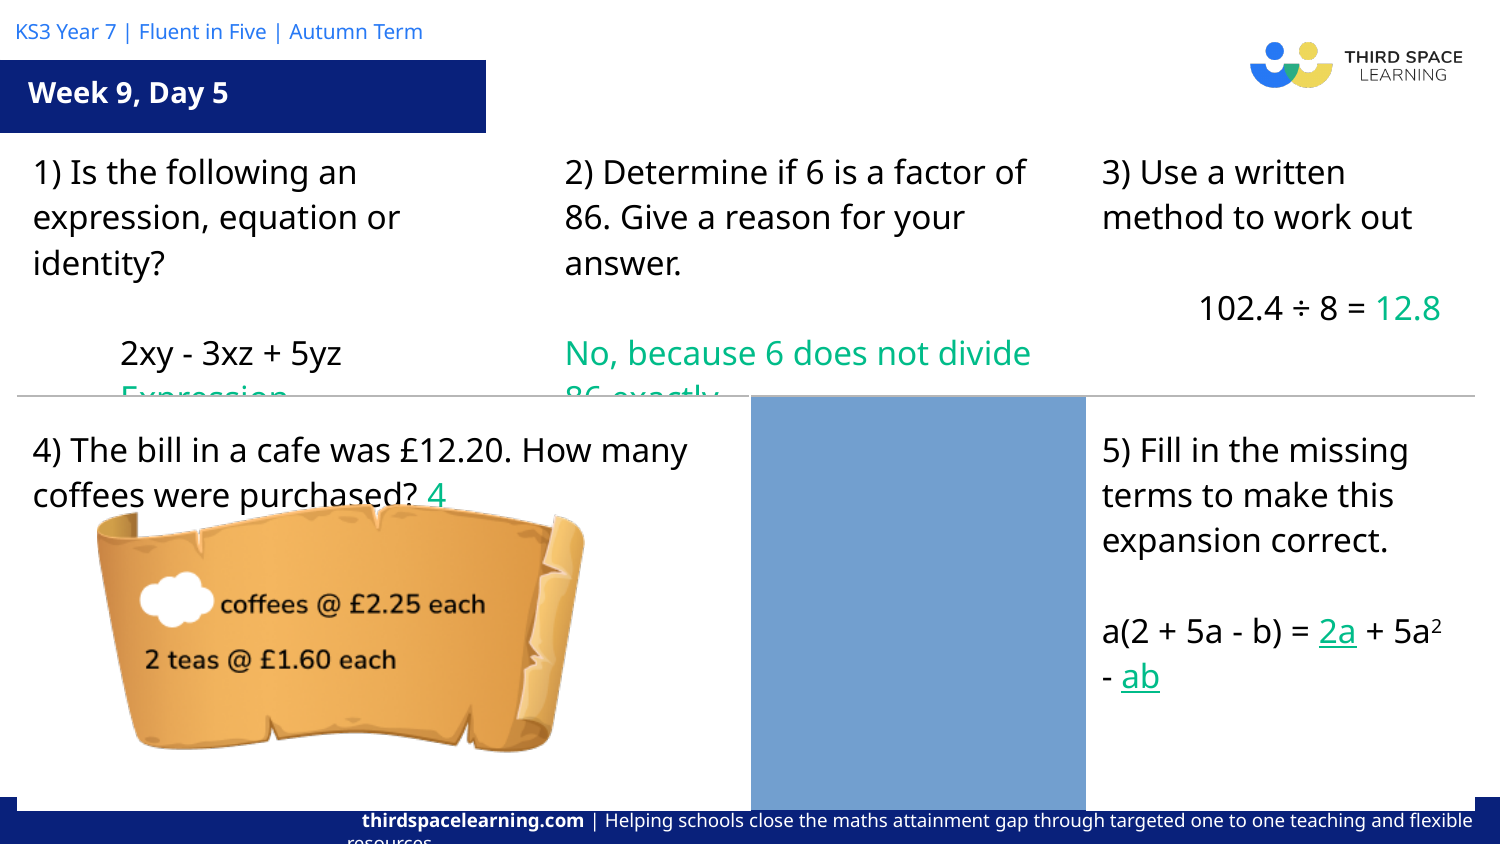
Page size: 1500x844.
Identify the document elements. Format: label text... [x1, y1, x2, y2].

table_header 3) Use a written method to work out 102.4 ÷ 8 = 12.8 [1088, 142, 1474, 395]
table_header 2) Determine if 6 is a factor of 86. Give a reason for your answer. No, because 6 does not divide 86 exactly [550, 142, 1086, 395]
text_box Week 9, Day 5 [13, 59, 383, 125]
picture [1250, 33, 1465, 99]
table_cell 5) Fill in the missing terms to make this expansion correct. a(2 + 5a - b) = 2a + 5a2 - ab .. [1088, 397, 1474, 810]
table_header 1) Is the following an expression, equation or identity? 2xy - 3xz + 5yz Expression [19, 142, 549, 395]
table_cell 4) The bill in a cafe was £12.20. How many coffees were purchased? 4 [19, 397, 749, 810]
picture [96, 504, 585, 755]
